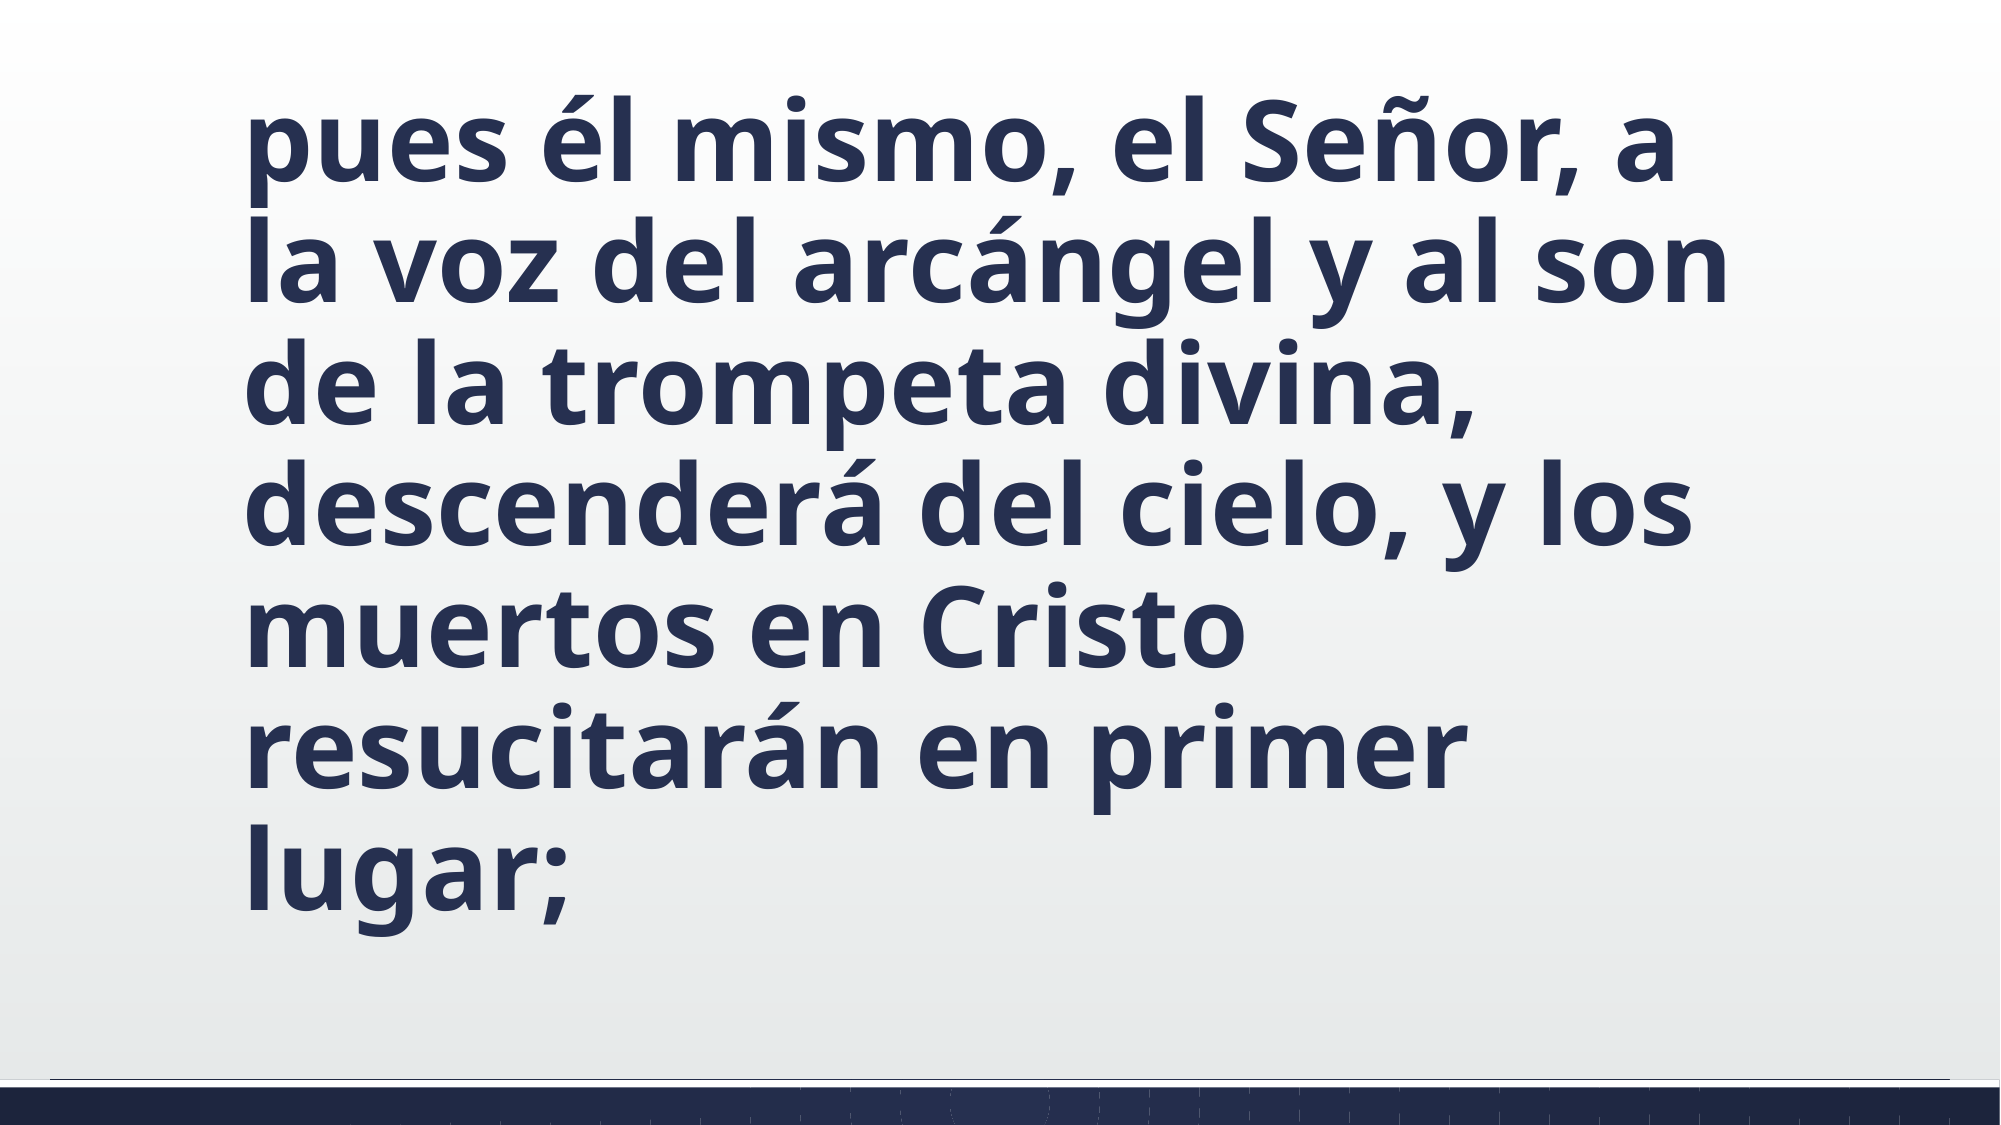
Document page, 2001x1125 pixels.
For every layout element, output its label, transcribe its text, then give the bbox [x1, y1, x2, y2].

list pues él mismo, el Señor, a la voz del arcángel y al son de la trompeta divina, descenderá del cielo, y los muertos en Cristo resucitarán en primer lugar; [219, 76, 1780, 990]
